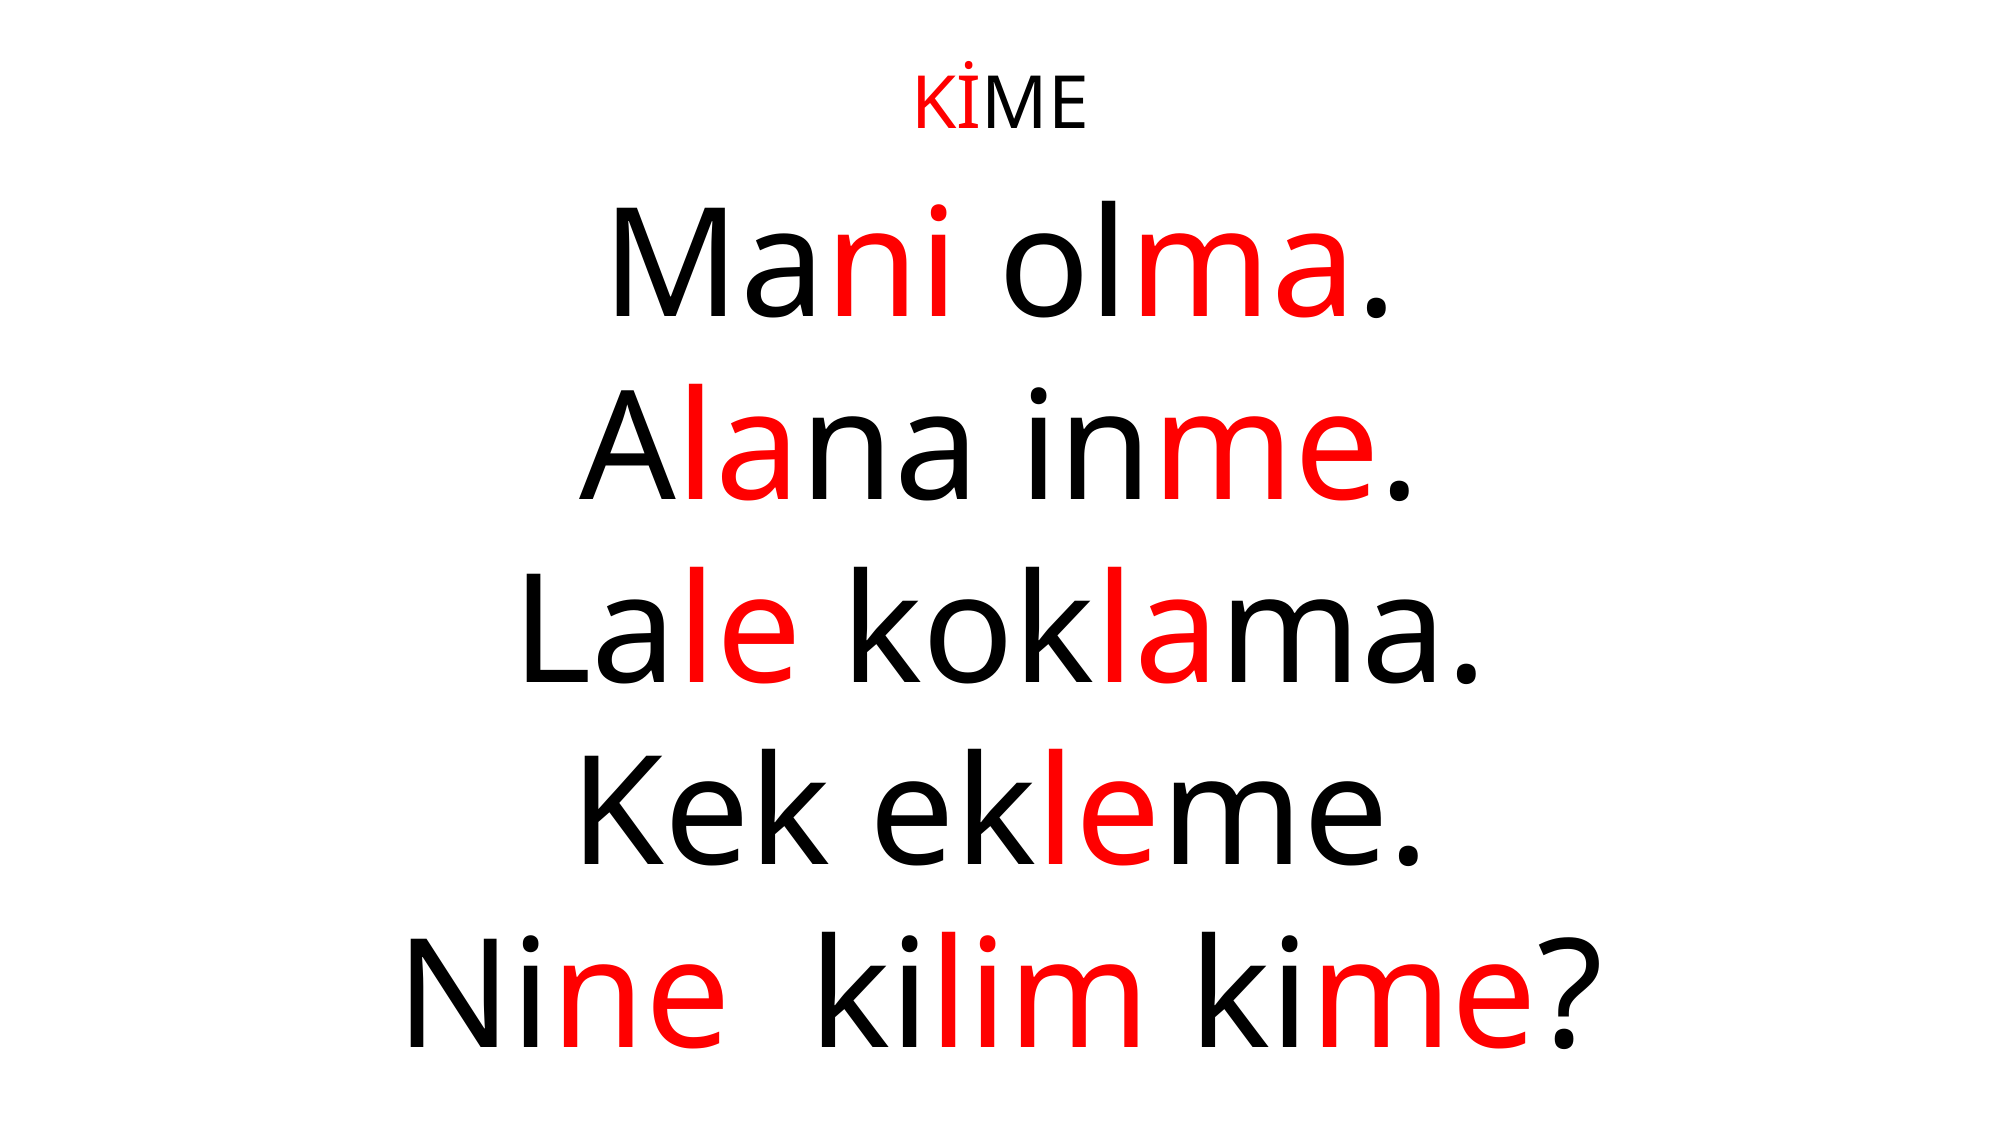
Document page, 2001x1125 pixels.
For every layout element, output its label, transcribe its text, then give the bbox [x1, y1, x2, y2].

title KİME [137, 57, 1863, 153]
list Mani olma. Alana inme. Lale koklama. Kek ekleme. Nine kilim kime? [137, 178, 1863, 1090]
